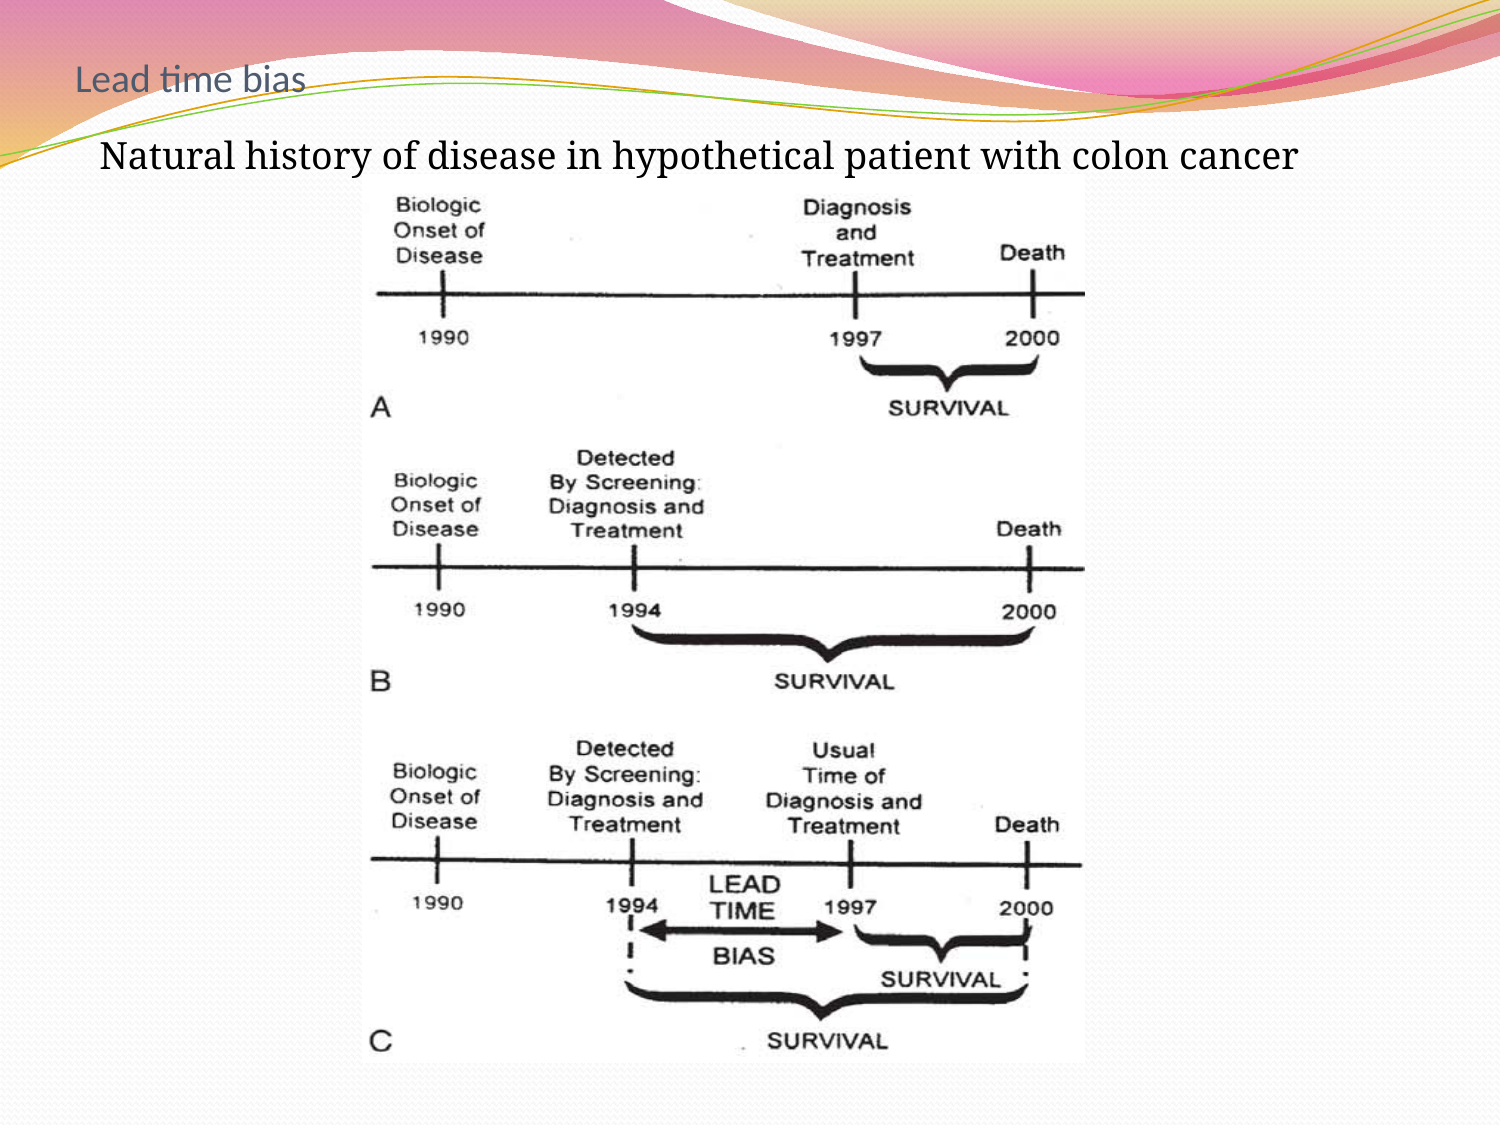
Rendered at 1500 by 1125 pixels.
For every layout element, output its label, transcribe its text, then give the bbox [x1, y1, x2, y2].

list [362, 174, 1085, 1063]
text_box Natural history of disease in hypothetical patient with colon cancer [74, 124, 1338, 185]
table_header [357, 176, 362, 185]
title Lead time bias [75, 45, 1425, 100]
